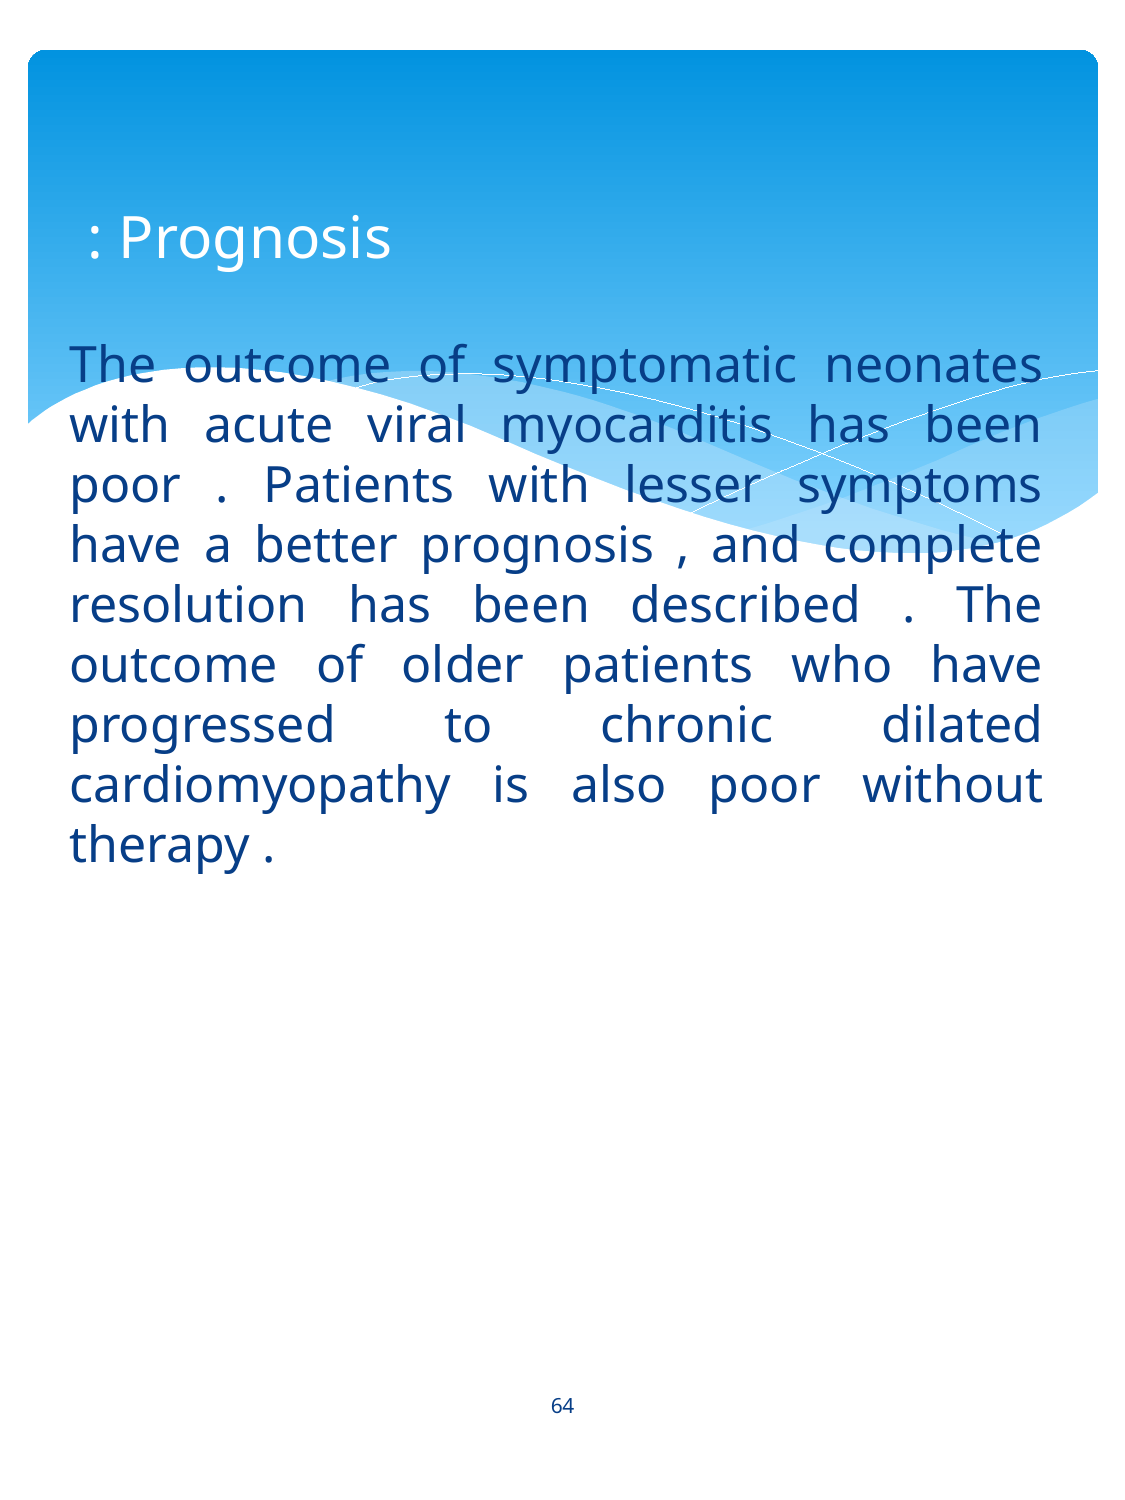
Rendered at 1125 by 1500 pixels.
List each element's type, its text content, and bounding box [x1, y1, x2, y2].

slide_number 64 [491, 1367, 634, 1447]
list The outcome of symptomatic neonates with acute viral myocarditis has been poor . Patients with lesser symptoms have a better prognosis , and complete resolution has been described . The outcome of older patients who have progressed to chronic dilated cardiomyopathy is also poor without therapy . [54, 324, 1059, 1340]
title Prognosis : [56, 192, 1069, 349]
